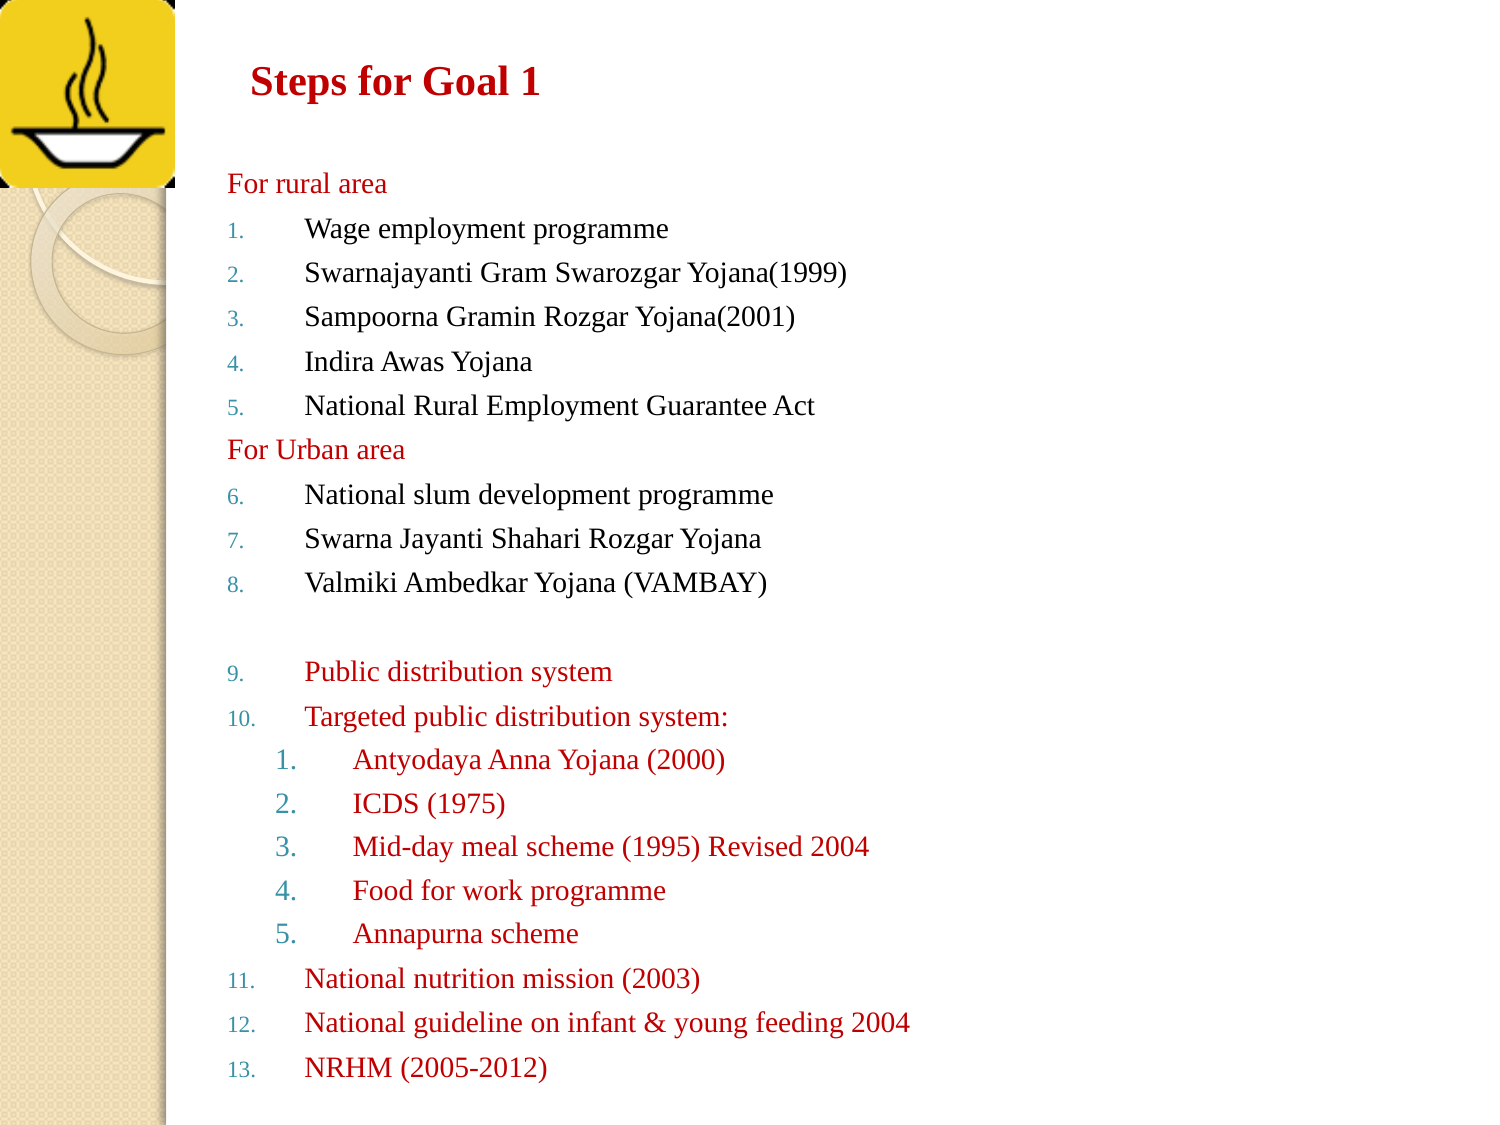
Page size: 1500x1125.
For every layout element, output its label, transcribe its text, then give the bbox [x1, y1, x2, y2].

picture [0, 0, 176, 188]
list For rural area Wage employment programme Swarnajayanti Gram Swarozgar Yojana(1999) Sampoorna Gramin Rozgar Yojana(2001) Indira Awas Yojana National Rural Employment Guarantee Act For Urban area National slum development programme Swarna Jayanti Shahari Rozgar Yojana Valmiki Ambedkar Yojana (VAMBAY) Public distribution system Targeted public distribution system: Antyodaya Anna Yojana (2000) ICDS (1975) Mid-day meal scheme (1995) Revised 2004 Food for work programme Annapurna scheme National nutrition mission (2003) National guideline on infant & young feeding 2004 NRHM (2005-2012) [200, 112, 1466, 1100]
title Steps for Goal 1 [235, 45, 1466, 112]
